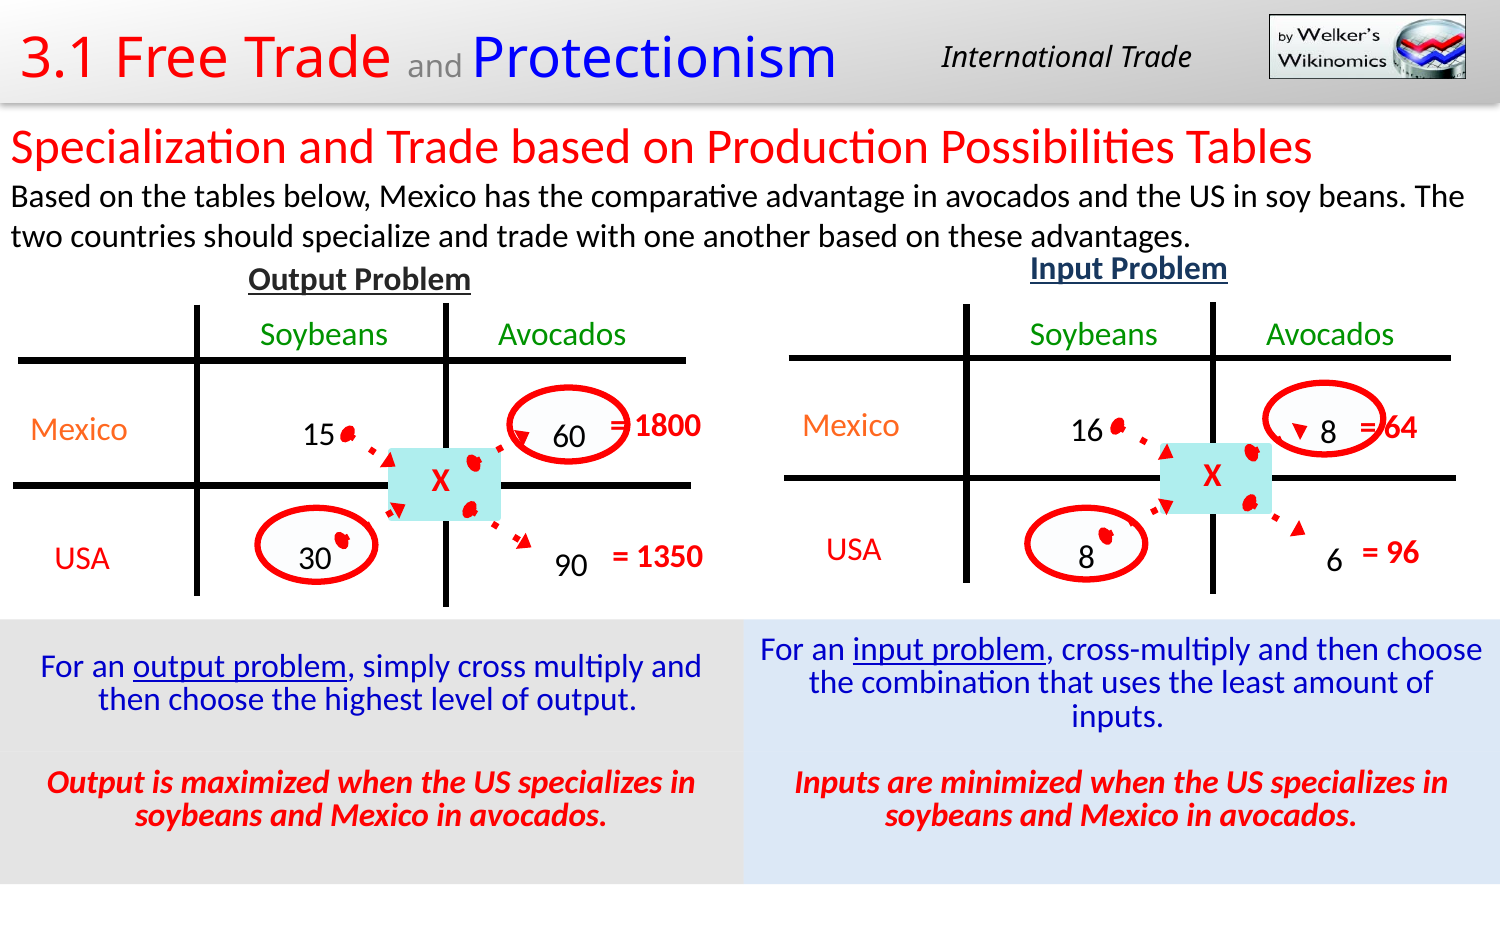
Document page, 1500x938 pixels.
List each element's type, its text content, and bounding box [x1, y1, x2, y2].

table_cell Inputs are minimized when the US specializes in soybeans and Mexico in avocados. [744, 752, 1500, 884]
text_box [784, 238, 1500, 595]
text_box International Trade [829, 30, 1313, 81]
table_header For an input problem, cross-multiply and then choose the combination that uses the least amount of inputs. [744, 619, 1500, 752]
picture [1269, 14, 1466, 79]
table_header For an output problem, simply cross multiply and then choose the highest level of output. [0, 619, 744, 752]
text_box Specialization and Trade based on Production Possibilities Tables Based on the tables below, Mexico has the comparative advantage in avocados and the US in soy beans. The two countries should specialize and trade with one another based on these advantages. [0, 106, 1500, 262]
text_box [13, 249, 838, 607]
table_cell Output is maximized when the US specializes in soybeans and Mexico in avocados. [0, 752, 744, 884]
